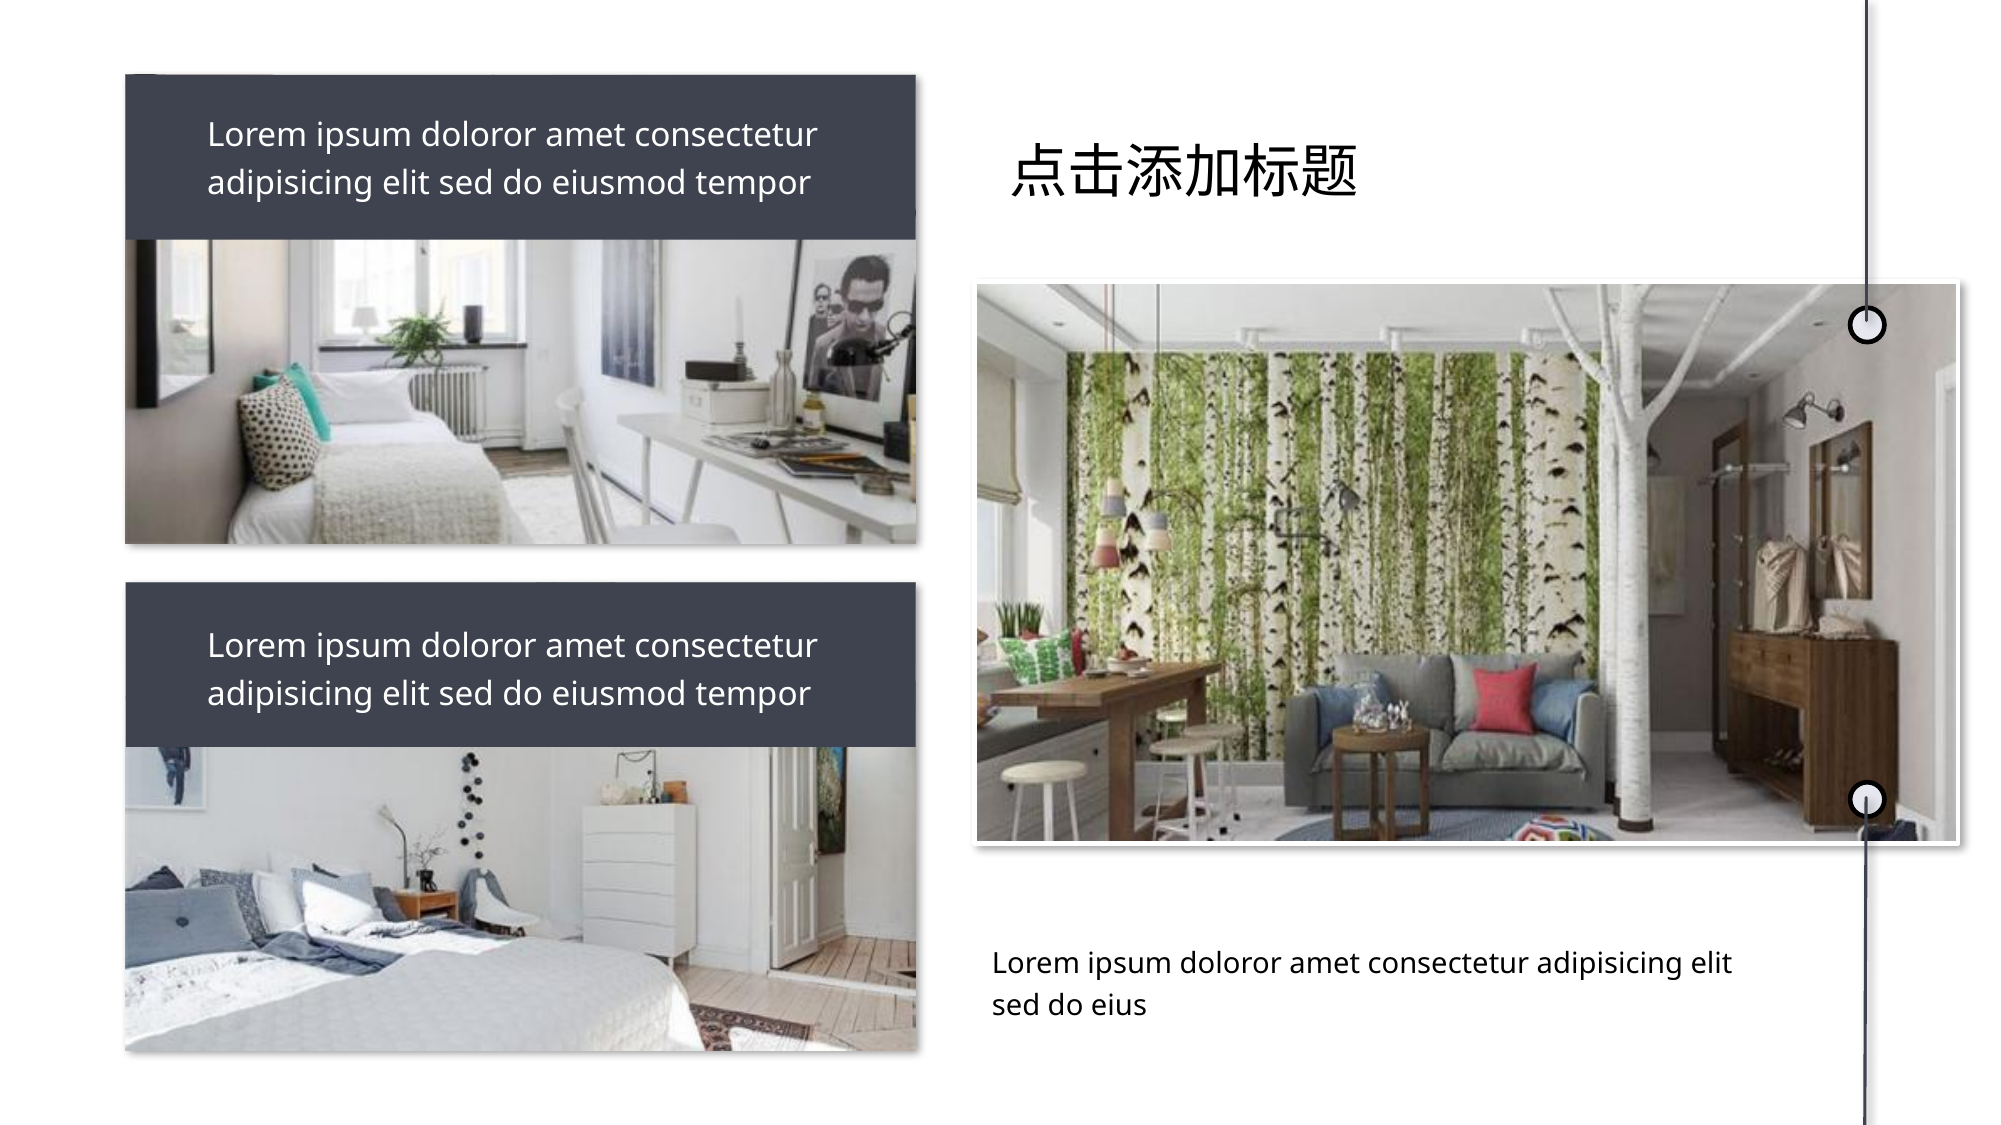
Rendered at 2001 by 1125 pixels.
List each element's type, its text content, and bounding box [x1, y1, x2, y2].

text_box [976, 283, 1956, 841]
text_box Lorem ipsum doloror amet consectetur adipisicing elit sed do eius [977, 930, 1804, 1029]
text_box 点击添加标题 [994, 126, 1701, 212]
picture [125, 582, 916, 1051]
picture [125, 74, 916, 544]
